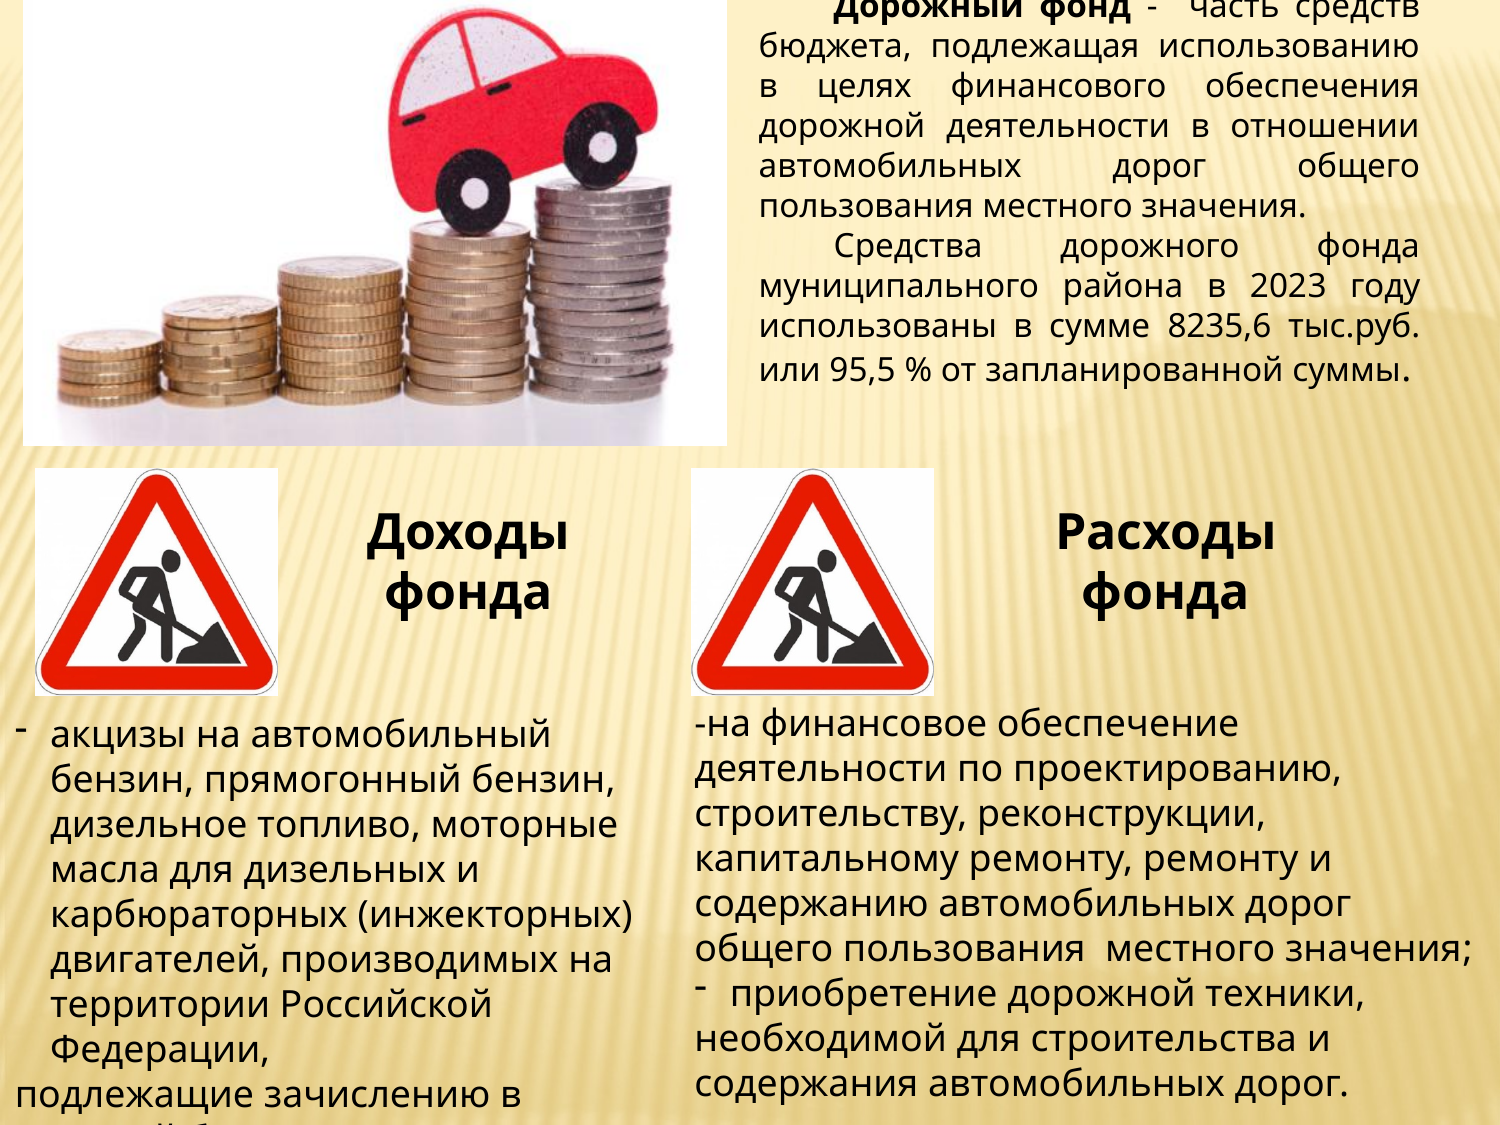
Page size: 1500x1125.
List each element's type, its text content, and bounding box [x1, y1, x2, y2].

text_box Доходы фонда [339, 492, 598, 627]
text_box Расходы фонда [1031, 492, 1301, 627]
text_box -на финансовое обеспечение деятельности по проектированию, строительству, реконструкции, капитальному ремонту, ремонту и содержанию автомобильных дорог общего пользования местного значения; приобретение дорожной техники, необходимой для строительства и содержания автомобильных дорог. [679, 691, 1500, 1112]
text_box акцизы на автомобильный бензин, прямогонный бензин, дизельное топливо, моторные масла для дизельных и карбюраторных (инжекторных) двигателей, производимых на территории Российской Федерации, подлежащие зачислению в местный бюджет [0, 703, 668, 1125]
text_box Дорожный фонд - часть средств бюджета, подлежащая использованию в целях финансового обеспечения дорожной деятельности в отношении автомобильных дорог общего пользования местного значения. Средства дорожного фонда муниципального района в 2023 году использованы в сумме 8235,6 тыс.руб. или 95,5 % от запланированной суммы. [743, 0, 1436, 397]
picture [0, 0, 1500, 1125]
